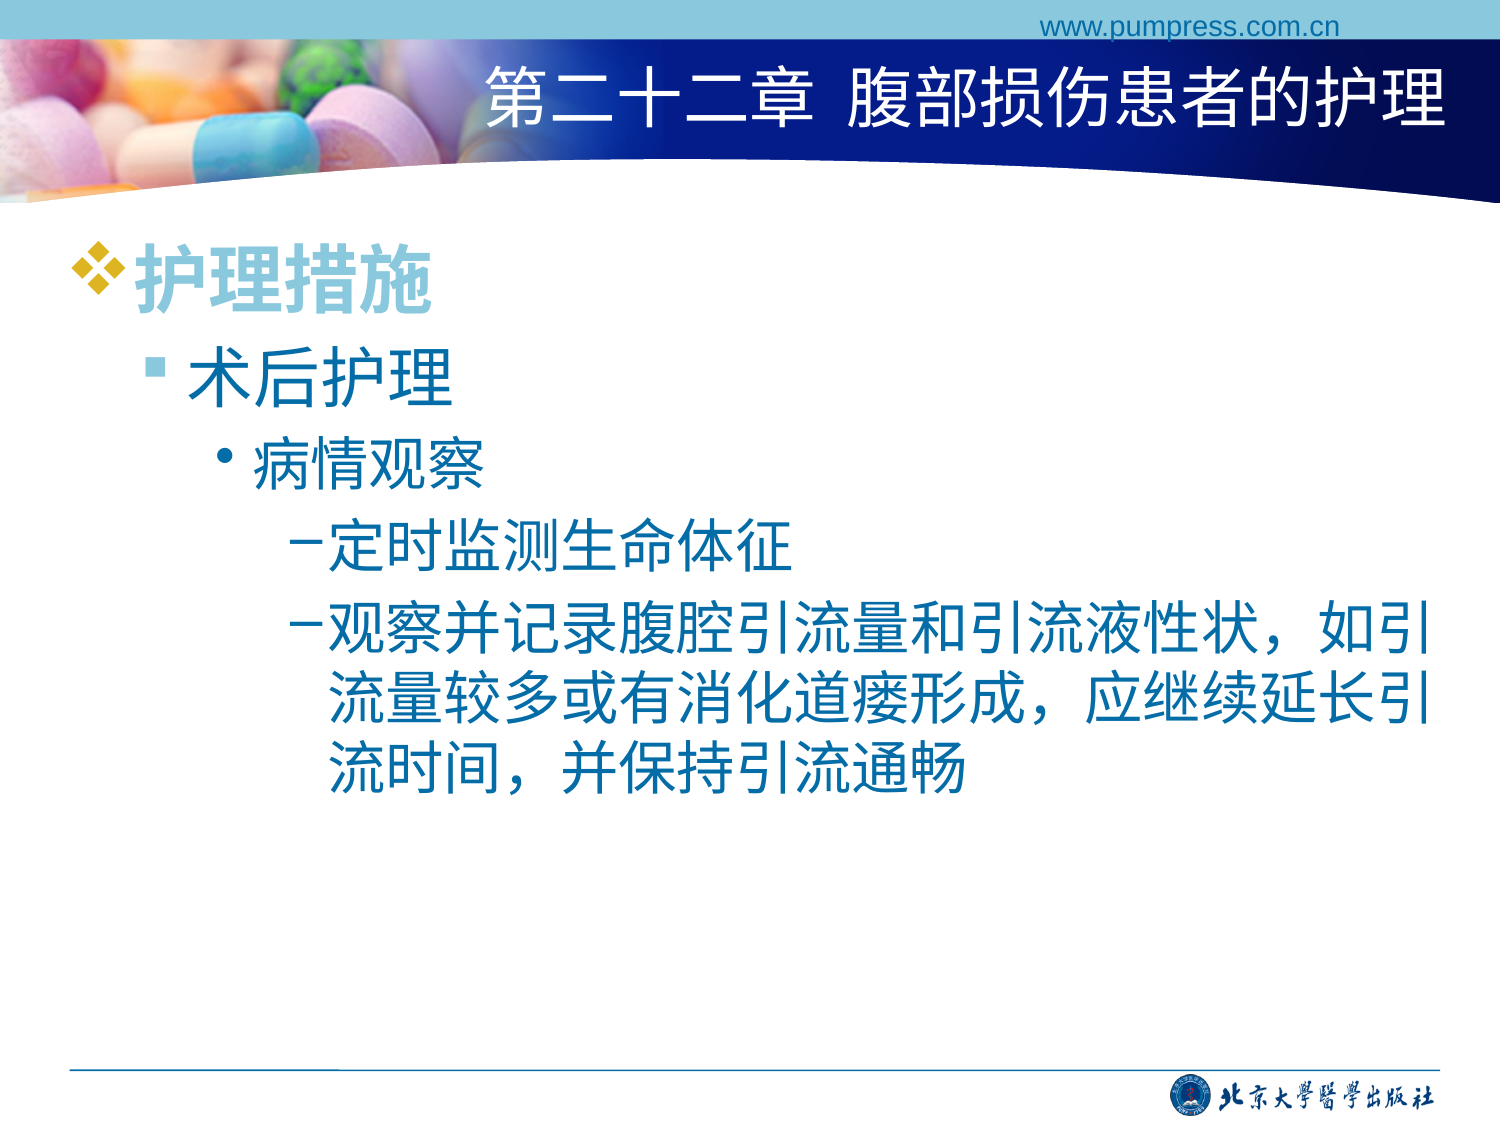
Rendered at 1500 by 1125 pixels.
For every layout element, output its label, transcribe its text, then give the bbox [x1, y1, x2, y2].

picture [0, 40, 1500, 203]
title 第二十二章 腹部损伤患者的护理 [137, 49, 1463, 143]
picture [1170, 1074, 1436, 1118]
slide_number www.pumpress.com.cn [1025, 0, 1463, 38]
list 护理措施 术后护理 病情观察 定时监测生命体征 观察并记录腹腔引流量和引流液性状，如引流量较多或有消化道瘘形成，应继续延长引流时间，并保持引流通畅 [49, 224, 1463, 1026]
